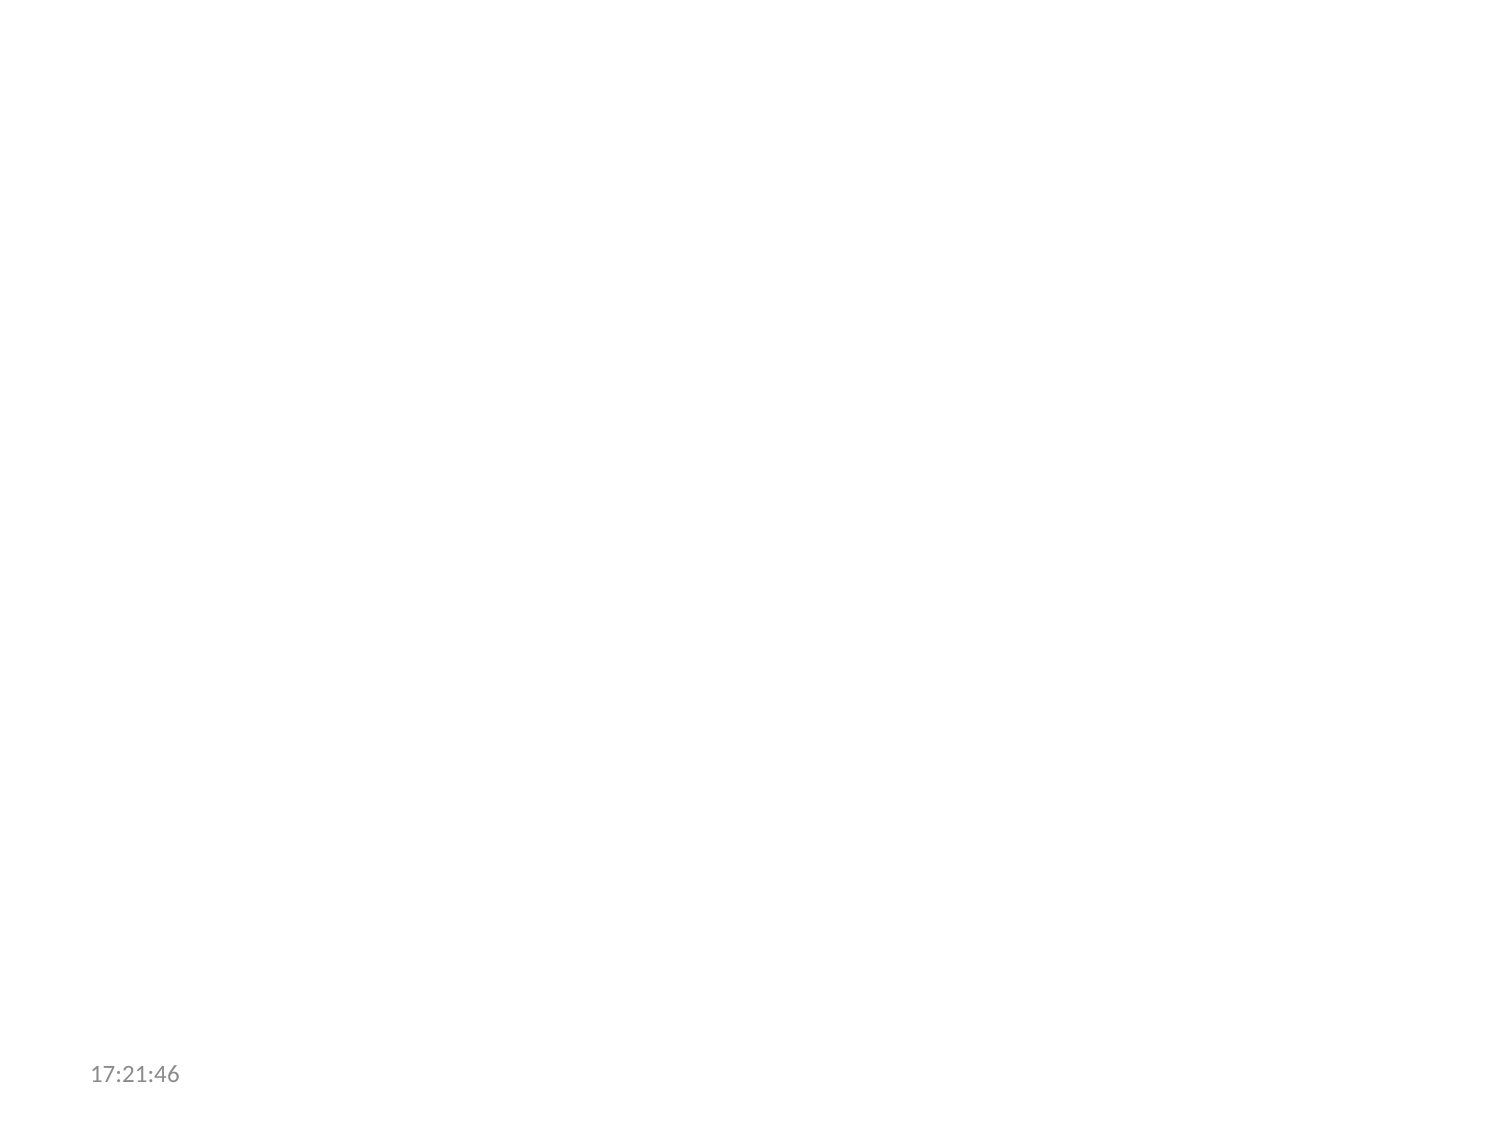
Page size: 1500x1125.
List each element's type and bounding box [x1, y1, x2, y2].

slide_number [75, 1042, 425, 1103]
